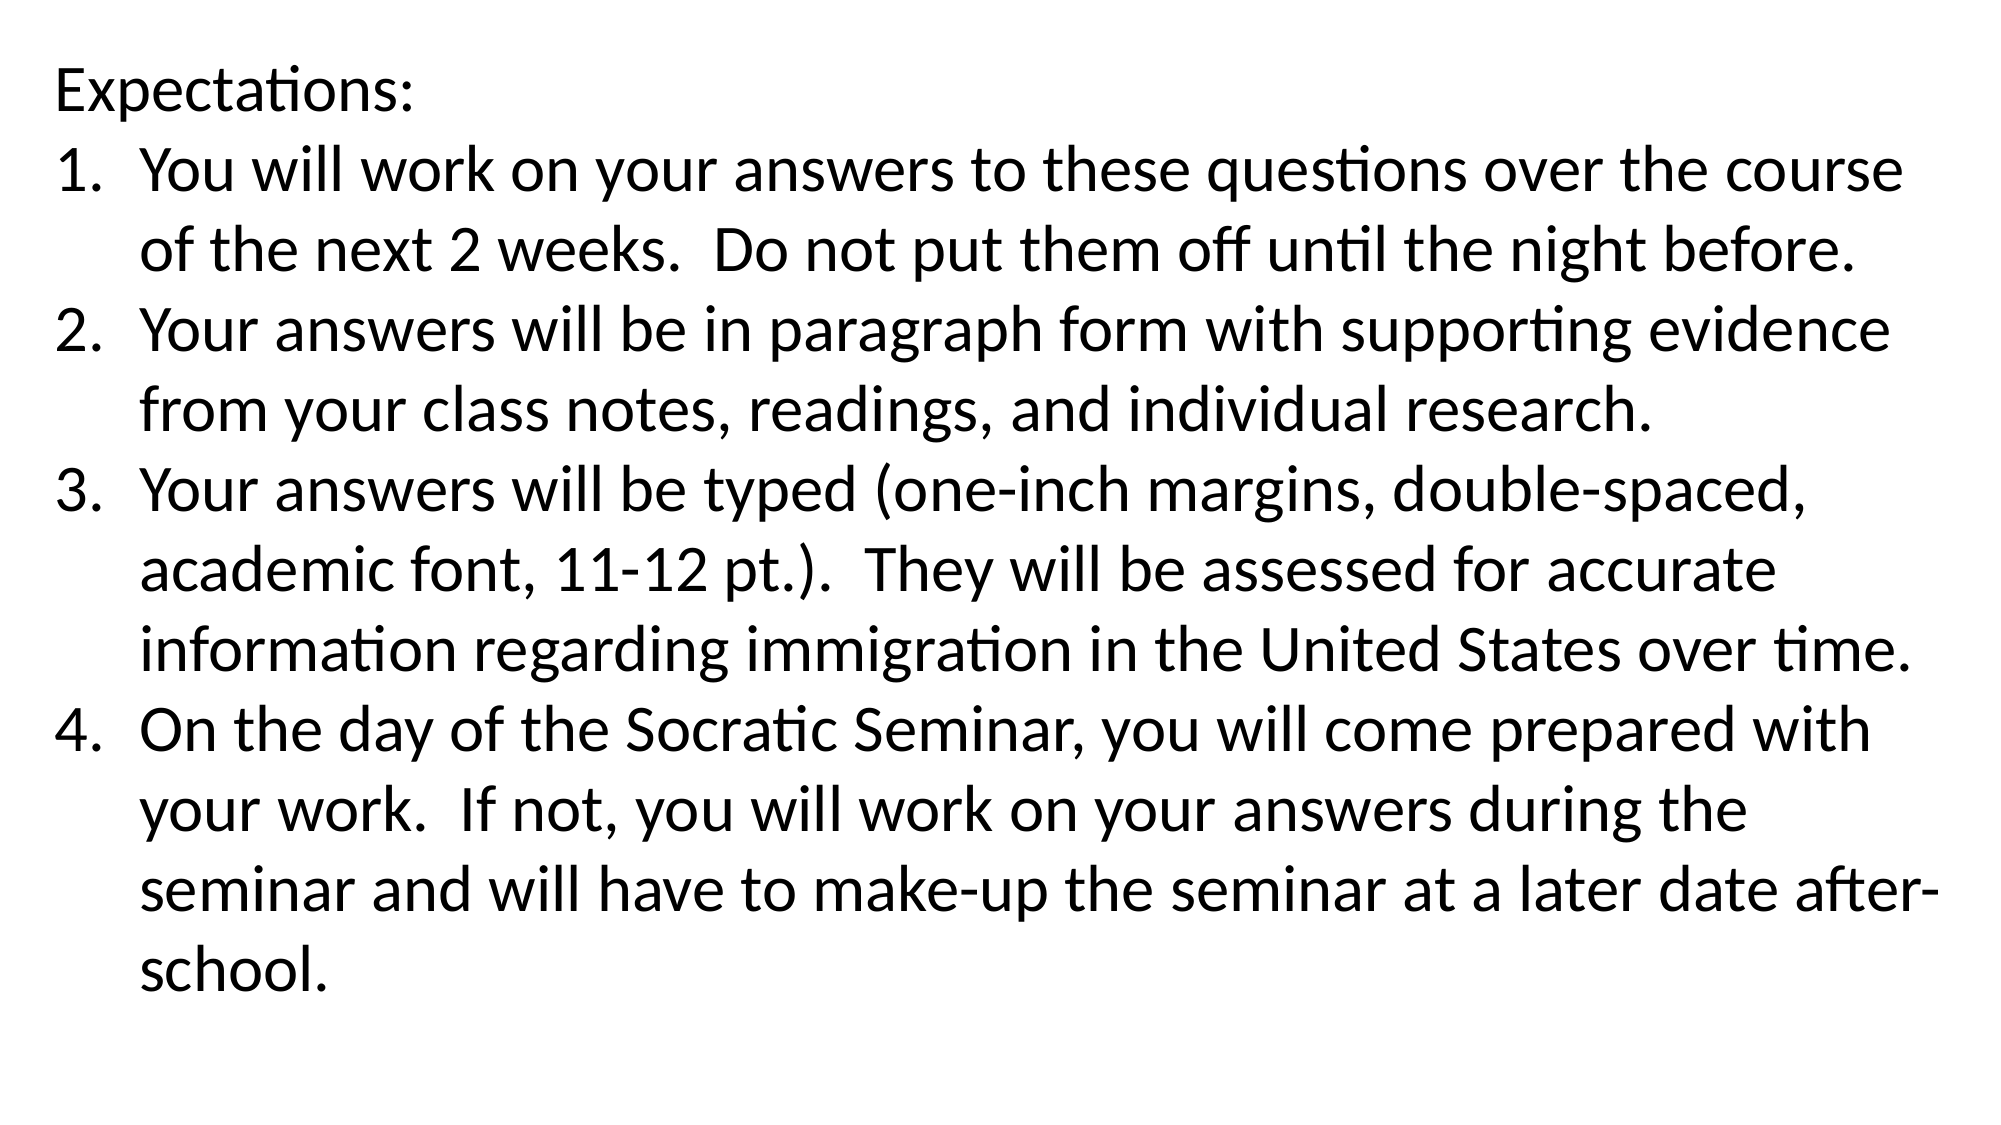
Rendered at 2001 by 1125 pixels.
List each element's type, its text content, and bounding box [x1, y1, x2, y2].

text_box Expectations: You will work on your answers to these questions over the course of the next 2 weeks. Do not put them off until the night before. Your answers will be in paragraph form with supporting evidence from your class notes, readings, and individual research. Your answers will be typed (one-inch margins, double-spaced, academic font, 11-12 pt.). They will be assessed for accurate information regarding immigration in the United States over time. On the day of the Socratic Seminar, you will come prepared with your work. If not, you will work on your answers during the seminar and will have to make-up the seminar at a later date after-school. [40, 37, 1964, 1092]
